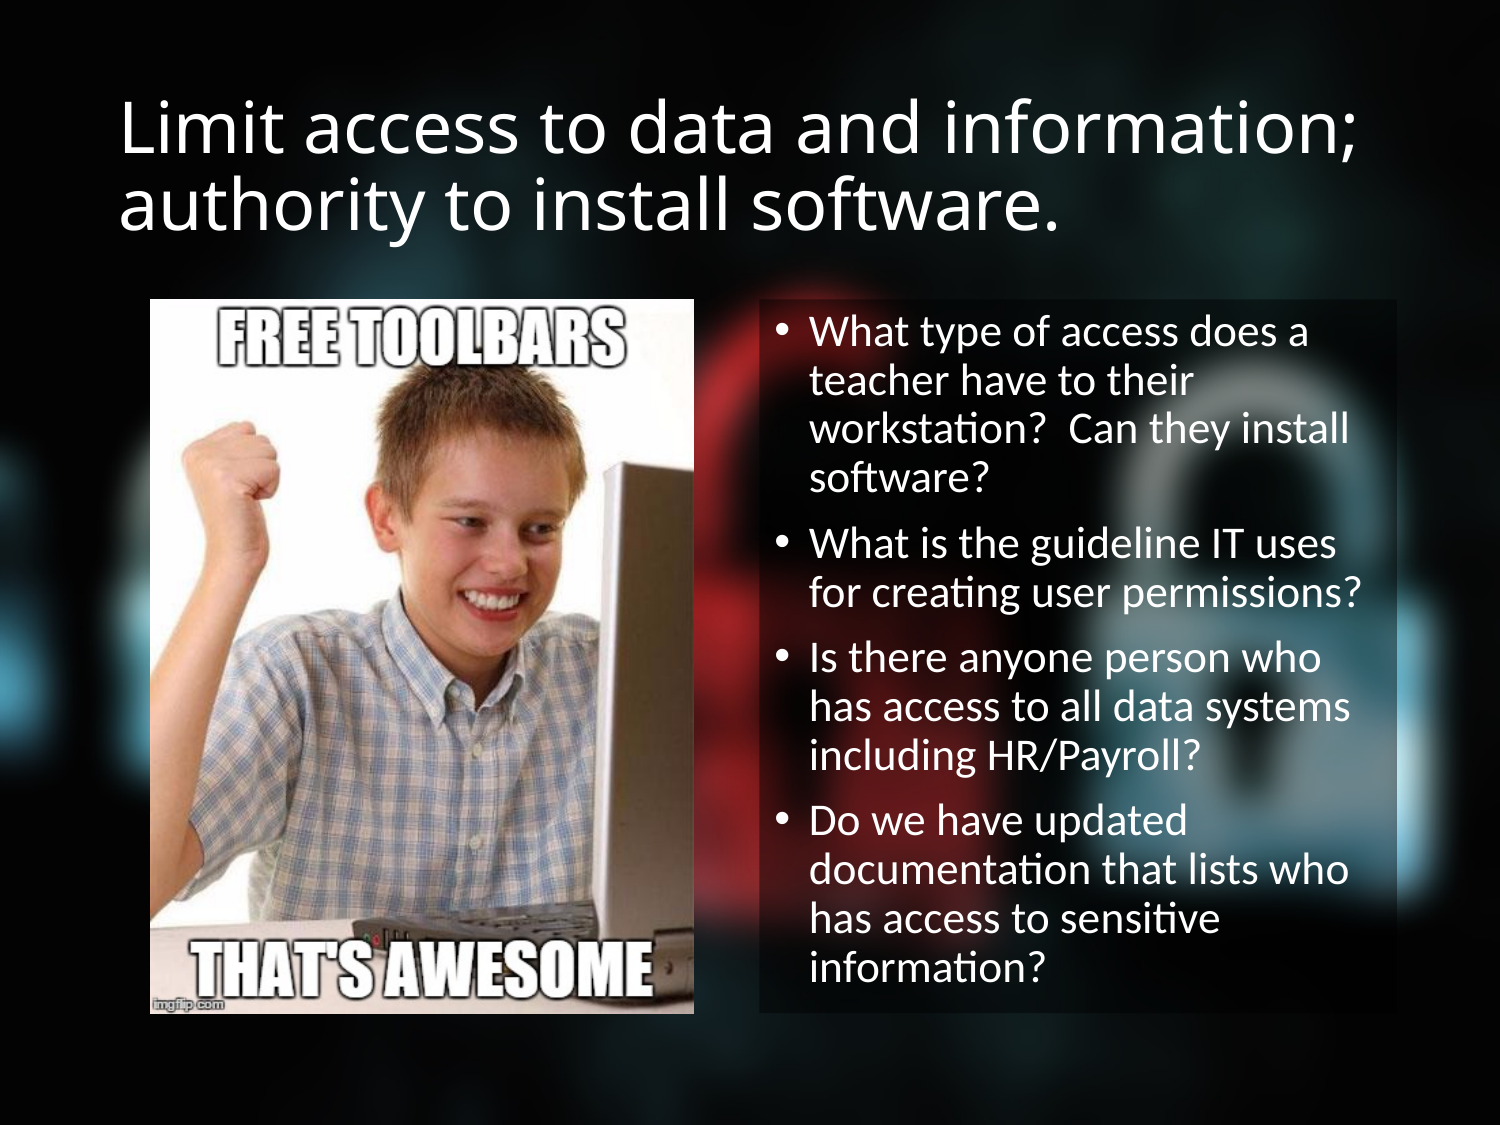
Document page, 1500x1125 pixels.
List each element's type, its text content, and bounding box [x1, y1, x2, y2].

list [150, 299, 694, 1014]
picture [0, 0, 1500, 1125]
title Limit access to data and information; authority to install software. [103, 59, 1397, 278]
list What type of access does a teacher have to their workstation? Can they install software? What is the guideline IT uses for creating user permissions? Is there anyone person who has access to all data systems including HR/Payroll? Do we have updated documentation that lists who has access to sensitive information? [759, 299, 1397, 1014]
